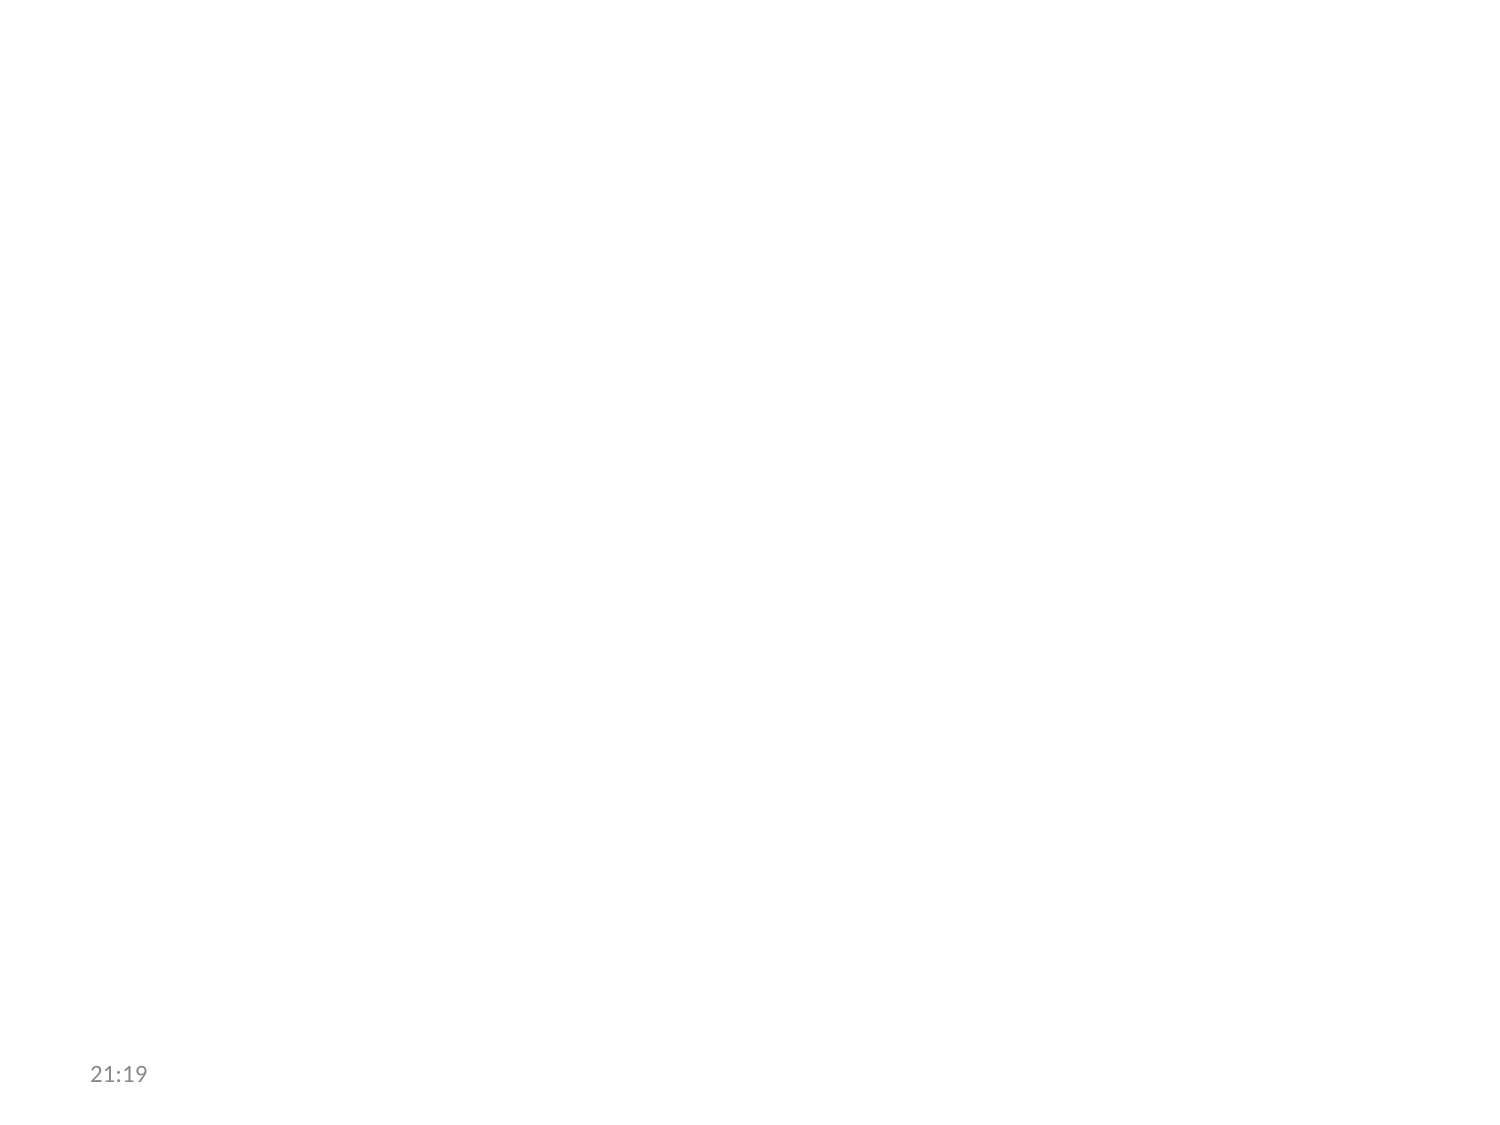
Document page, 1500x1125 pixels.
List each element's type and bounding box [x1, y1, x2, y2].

slide_number [75, 1042, 425, 1103]
